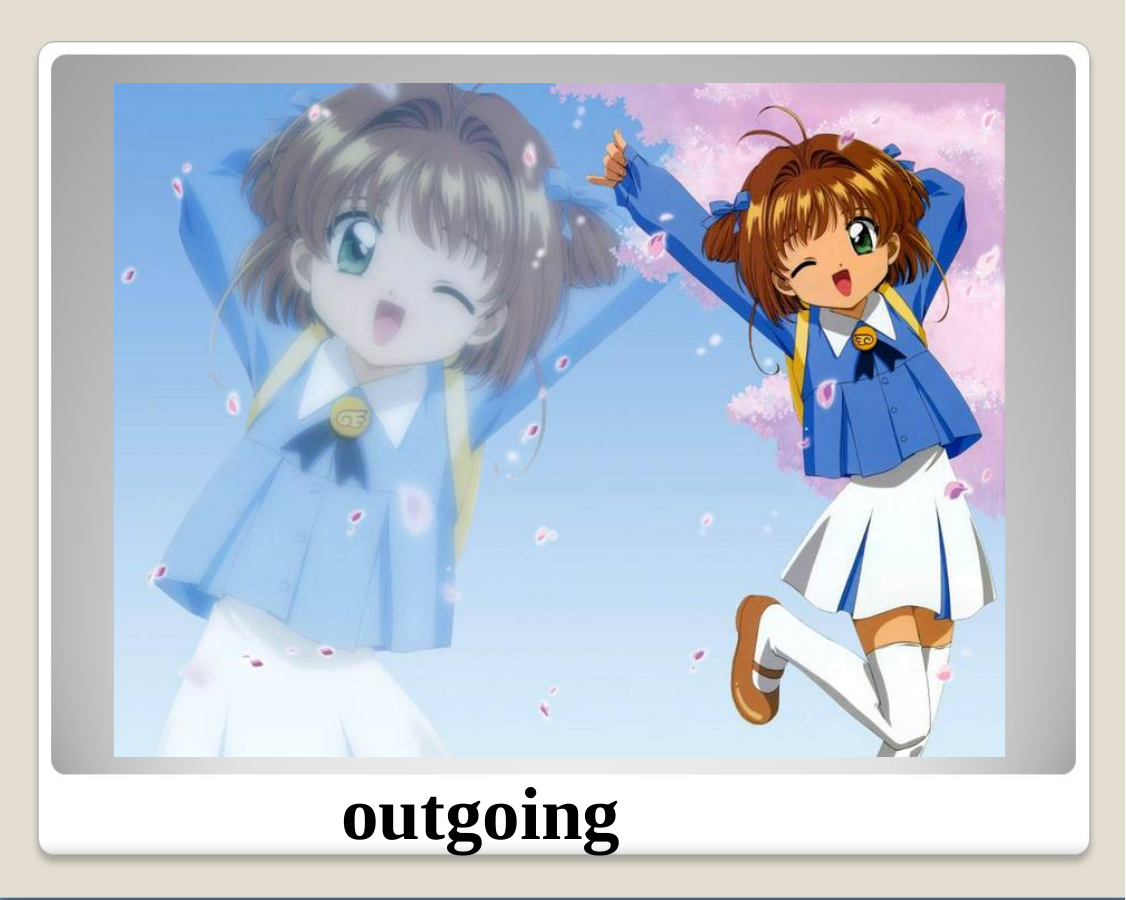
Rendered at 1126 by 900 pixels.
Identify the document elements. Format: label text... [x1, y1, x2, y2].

picture [0, 0, 1126, 900]
text_box outgoing [326, 765, 776, 862]
